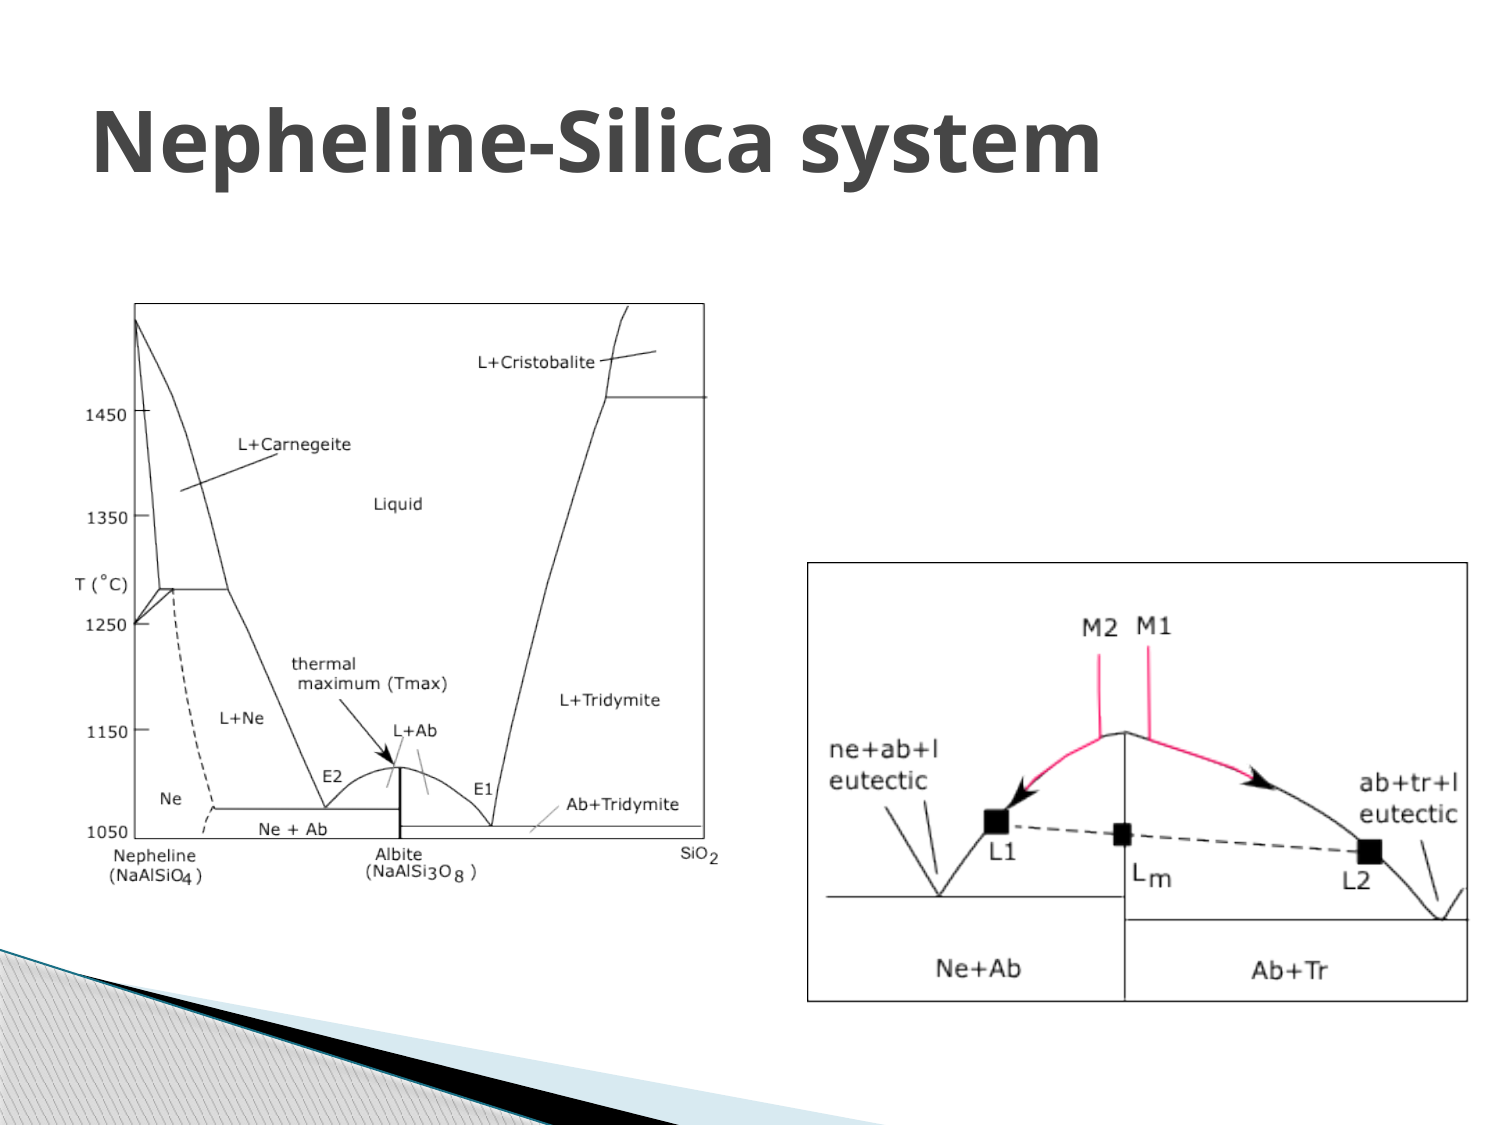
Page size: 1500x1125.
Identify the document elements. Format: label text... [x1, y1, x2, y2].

title Nepheline-Silica system [75, 45, 1425, 233]
picture [807, 562, 1473, 1005]
picture [74, 303, 722, 891]
